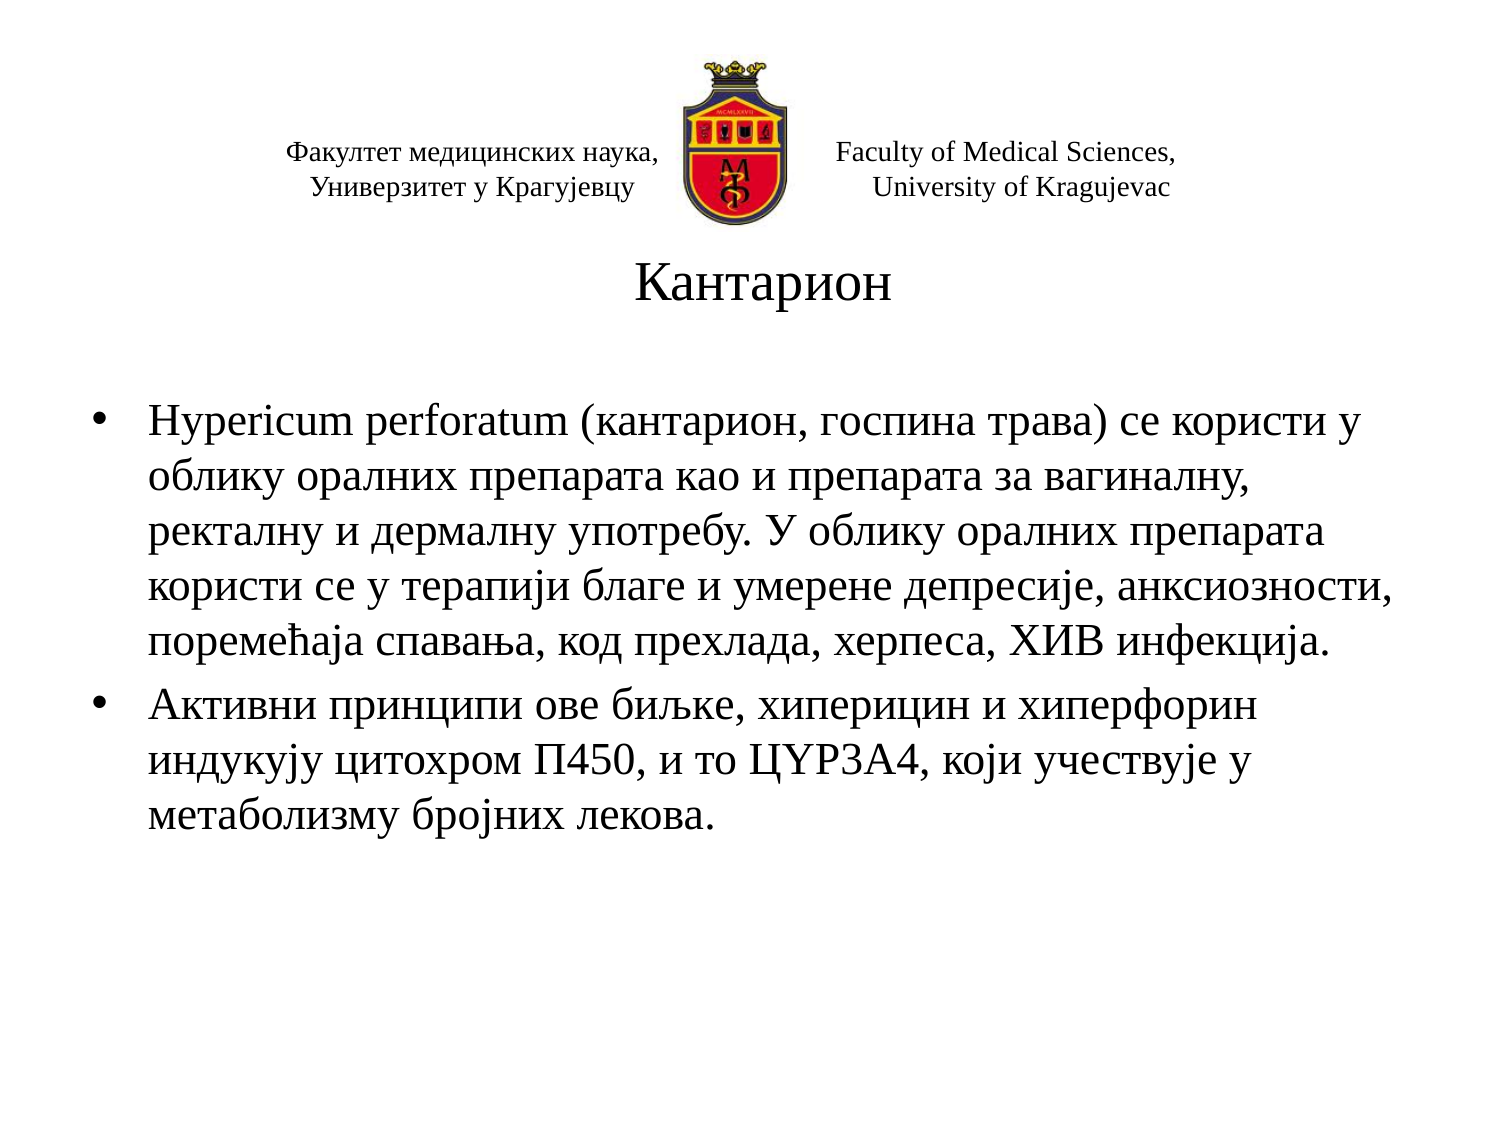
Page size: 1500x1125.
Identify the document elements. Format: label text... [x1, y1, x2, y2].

list Hypericum perforatum (кантaрион, гoспина трaва) се користи у облику оралних препарата као и препарата за вагиналну, ректалну и дермалну употребу. У облику оралних препарата користи се у терапији благе и умерене депресије, анксиозности, поремећаја спавања, код прехлада, херпеса, ХИВ инфекција. Активни принципи oве биљкe, хиперицин и хиперфорин индукују цитохром П450, и то ЦYP3А4, који учествује у метаболизму бројних лекова. [76, 382, 1427, 1125]
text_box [253, 54, 1223, 232]
title Кантарион [88, 184, 1439, 372]
